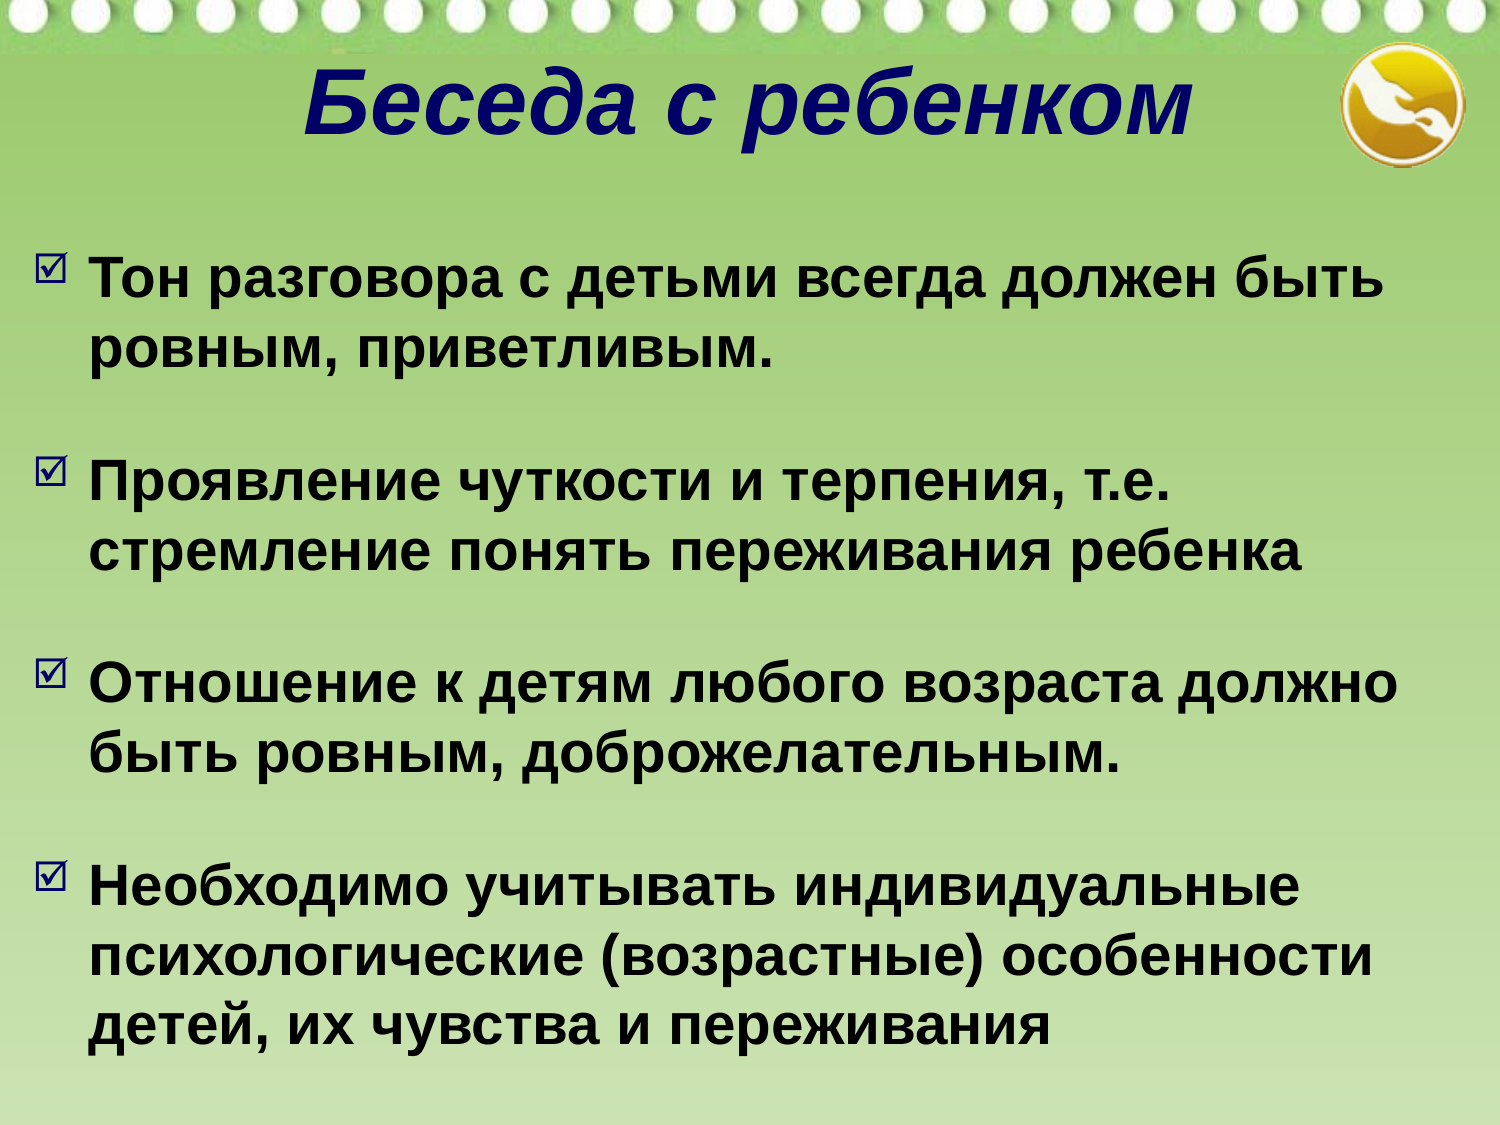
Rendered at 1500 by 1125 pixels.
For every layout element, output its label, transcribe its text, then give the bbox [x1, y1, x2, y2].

picture [0, 0, 1500, 168]
title Беседа с ребенком [112, 30, 1388, 164]
list Тон разговора с детьми всегда должен быть ровным, приветливым. Проявление чуткости и терпения, т.е. стремление понять переживания ребенка Отношение к детям любого возраста должно быть ровным, доброжелательным. Необходимо учитывать индивидуальные психологические (возрастные) особенности детей, их чувства и переживания [17, 231, 1459, 1125]
